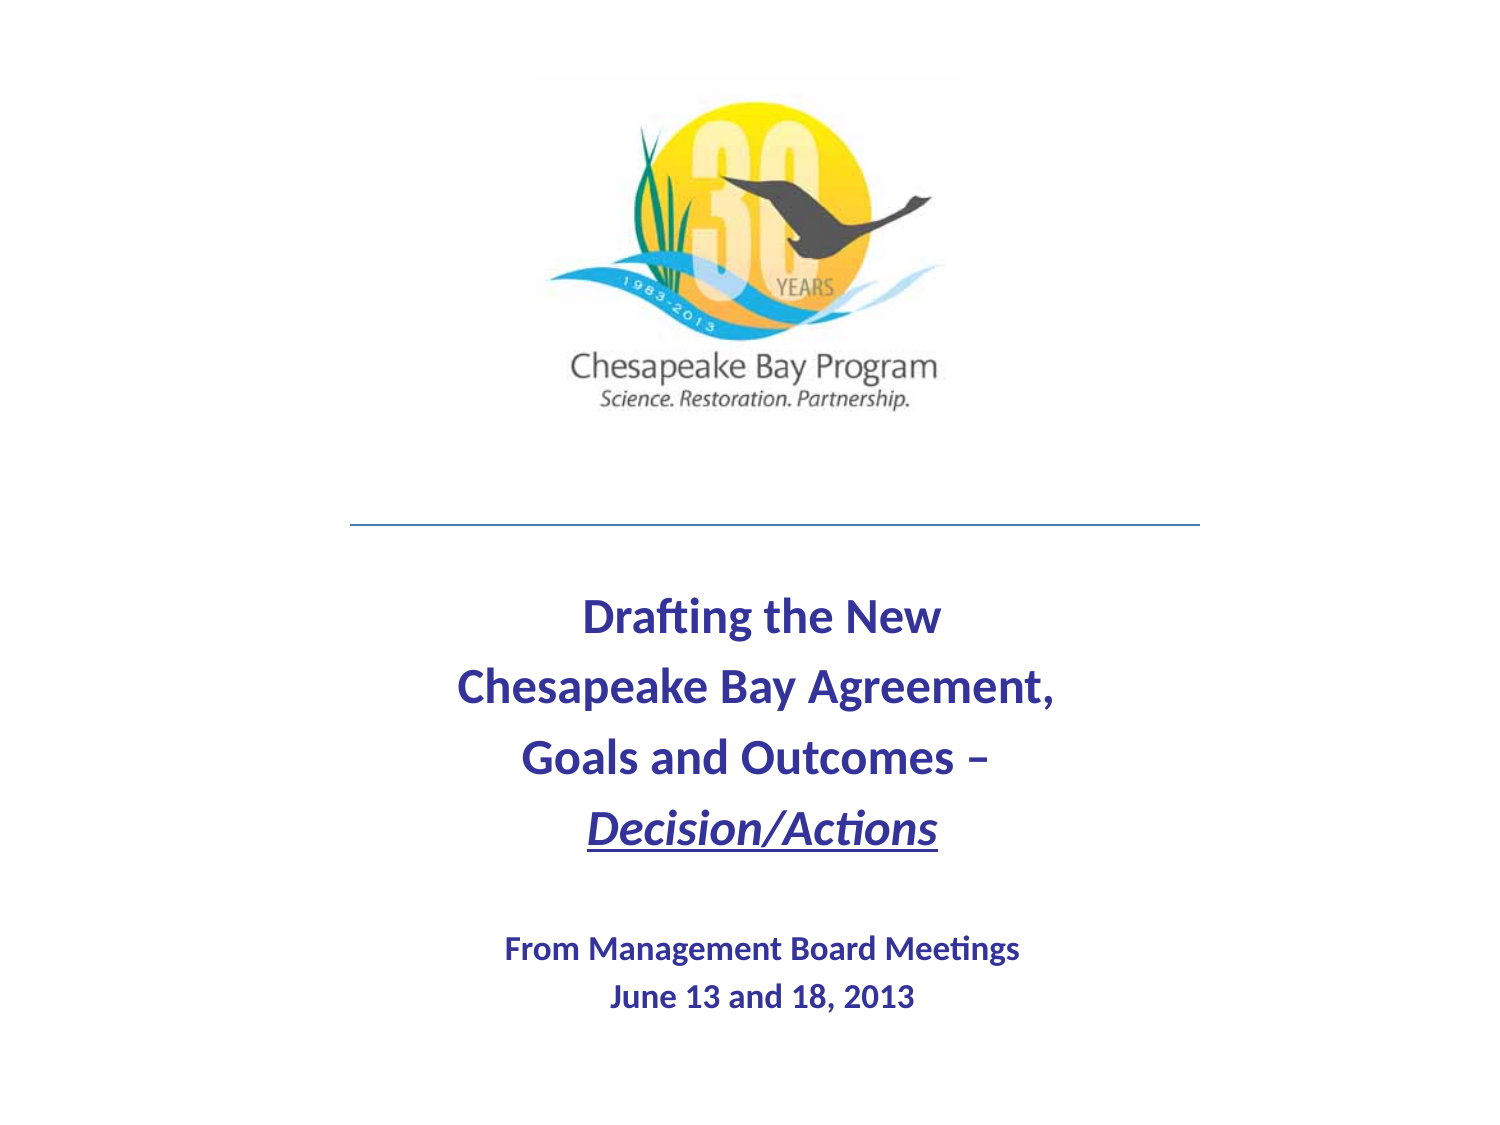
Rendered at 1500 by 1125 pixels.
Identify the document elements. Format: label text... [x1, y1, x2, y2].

list Drafting the New Chesapeake Bay Agreement, Goals and Outcomes – Decision/Actions From Management Board Meetings June 13 and 18, 2013 [87, 575, 1438, 1025]
picture [536, 74, 963, 451]
